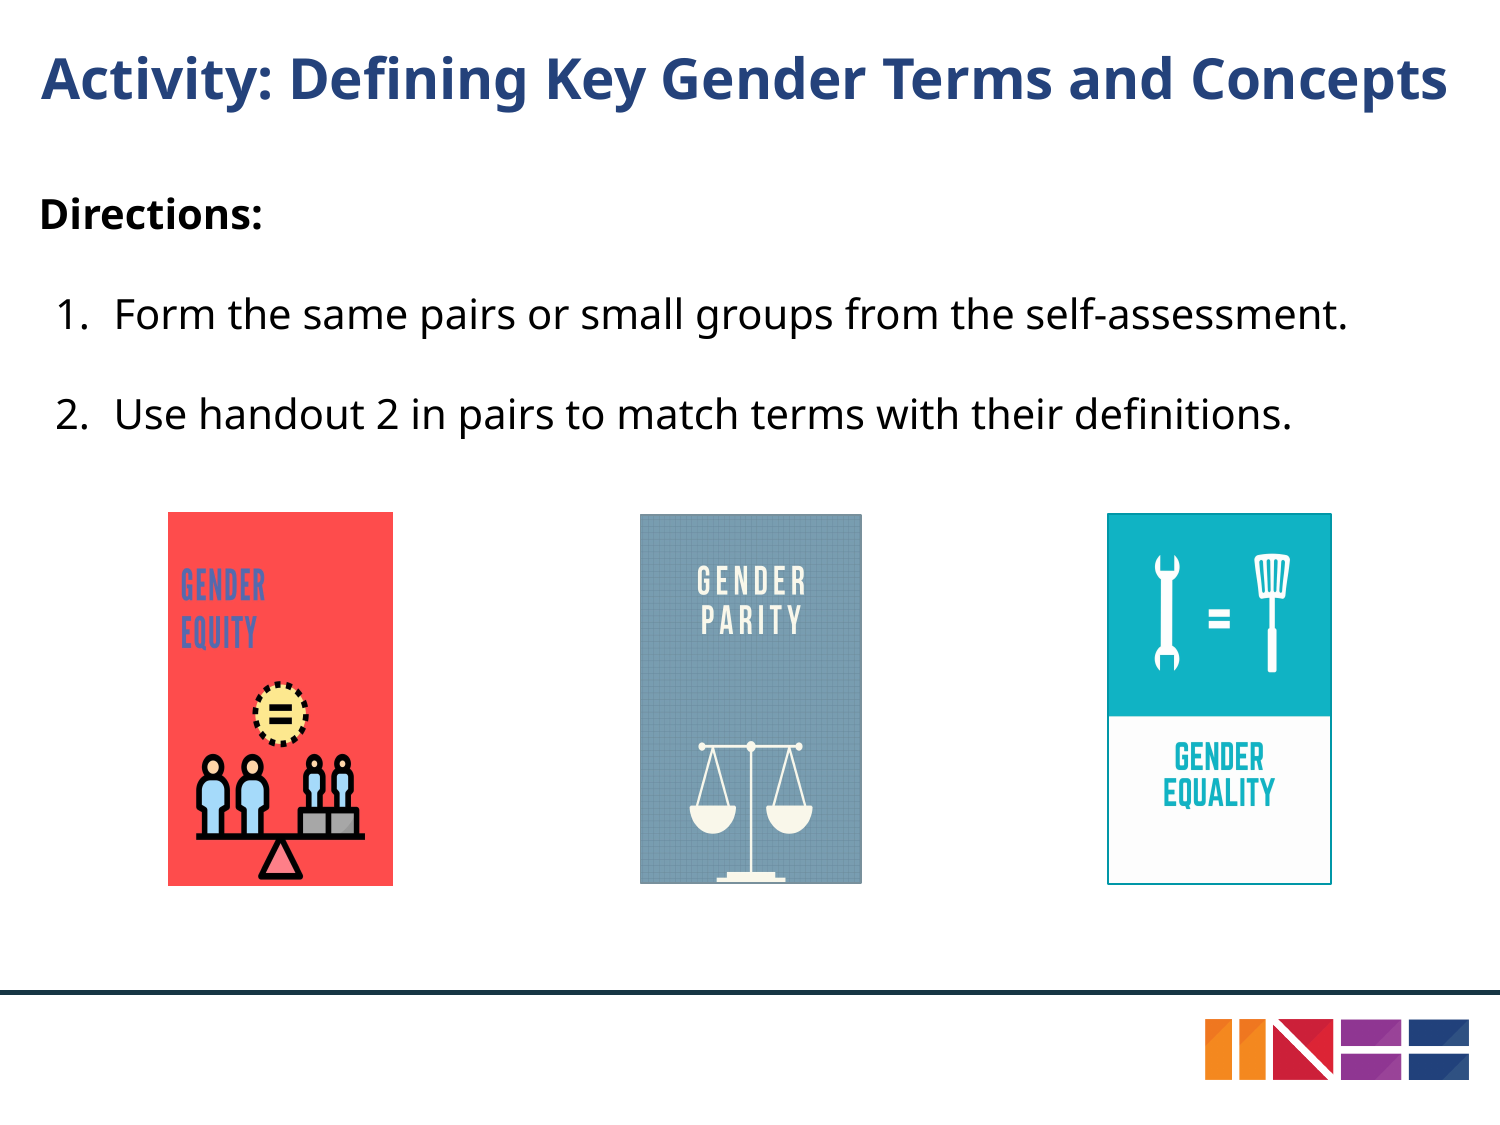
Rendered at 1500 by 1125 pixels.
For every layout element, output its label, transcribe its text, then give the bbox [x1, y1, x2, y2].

title Activity: Defining Key Gender Terms and Concepts [23, 28, 1468, 145]
picture [168, 511, 393, 887]
list Directions: Form the same pairs or small groups from the self-assessment. Use handout 2 in pairs to match terms with their definitions. [23, 172, 1456, 608]
picture [640, 515, 861, 883]
picture [1205, 1019, 1469, 1080]
picture [1109, 514, 1330, 884]
